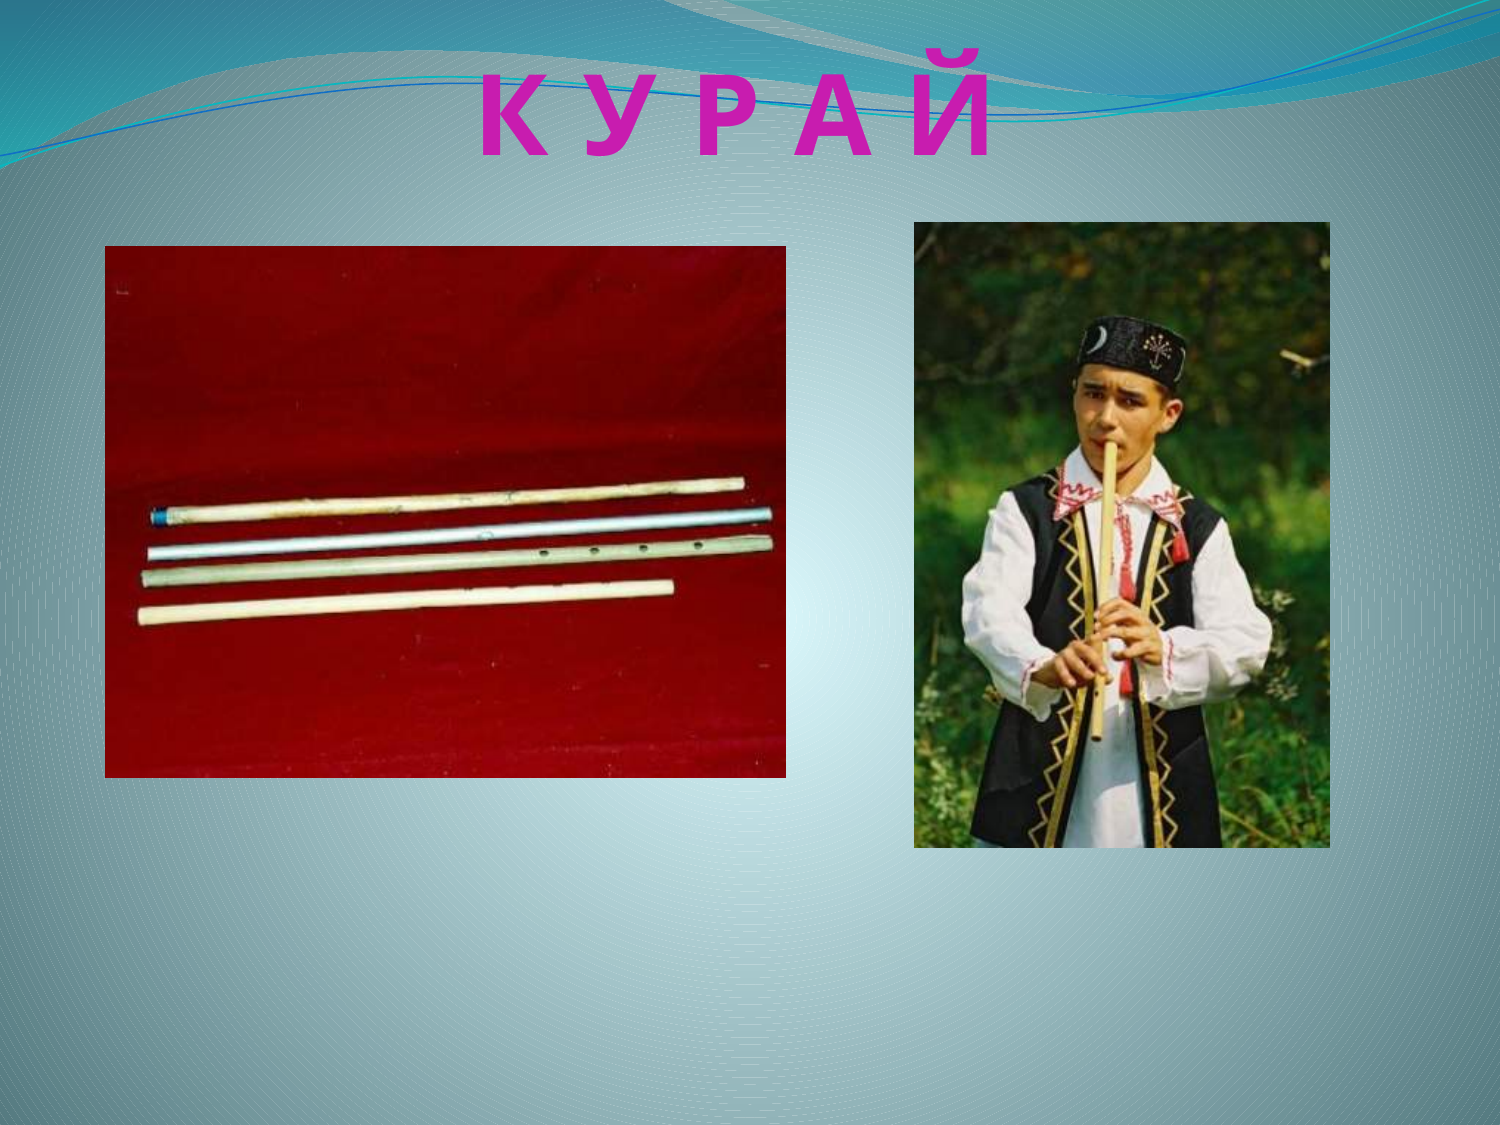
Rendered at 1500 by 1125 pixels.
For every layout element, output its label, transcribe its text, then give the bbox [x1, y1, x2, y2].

text_box К У Р А Й [292, 35, 1149, 186]
picture [913, 222, 1330, 848]
picture [105, 245, 786, 778]
